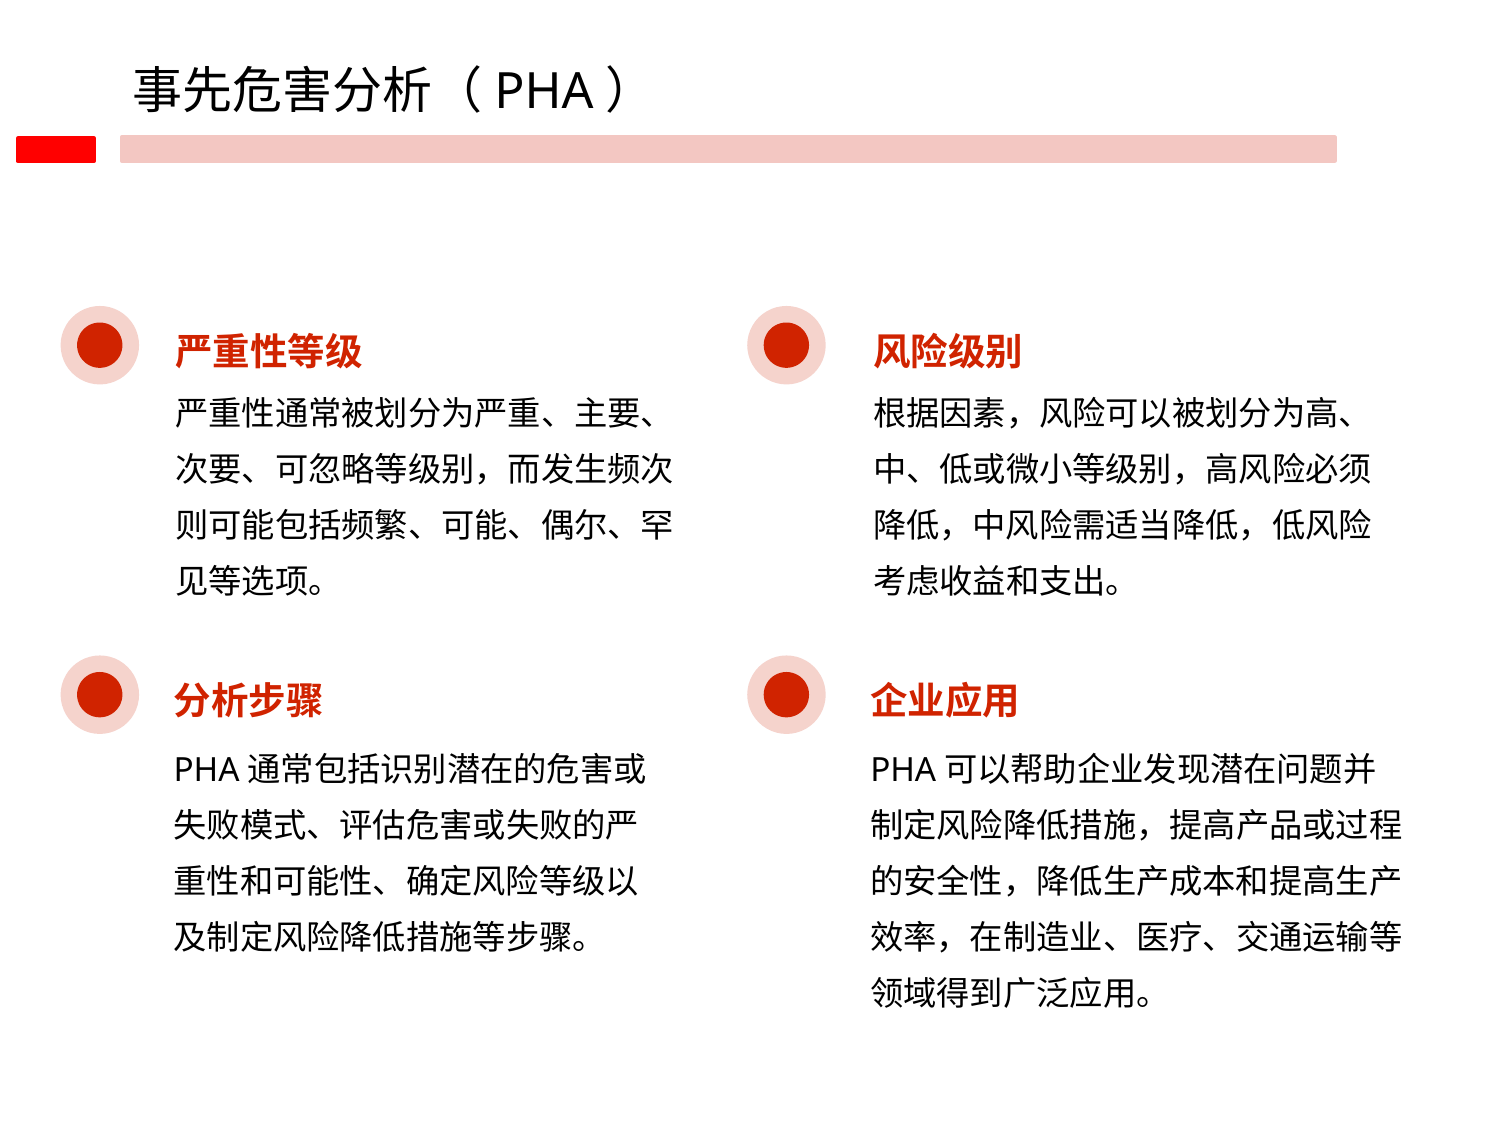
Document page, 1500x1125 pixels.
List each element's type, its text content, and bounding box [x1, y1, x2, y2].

text_box 企业应用 [855, 651, 1336, 717]
text_box 严重性通常被划分为严重、主要、次要、可忽略等级别，而发生频次则可能包括频繁、可能、偶尔、罕见等选项。 [160, 361, 710, 550]
text_box [77, 671, 123, 718]
text_box PHA通常包括识别潜在的危害或失败模式、评估危害或失败的严重性和可能性、确定风险等级以及制定风险降低措施等步骤。 [158, 717, 677, 906]
text_box [60, 305, 140, 385]
text_box [763, 671, 810, 718]
text_box [60, 655, 140, 734]
text_box 根据因素，风险可以被划分为高、中、低或微小等级别，高风险必须降低，中风险需适当降低，低风险考虑收益和支出。 [857, 361, 1401, 550]
text_box 事先危害分析（PHA） [117, 20, 1500, 133]
text_box 分析步骤 [158, 651, 639, 717]
text_box [77, 322, 123, 368]
text_box [763, 322, 810, 368]
text_box 风险级别 [857, 302, 1339, 361]
text_box PHA可以帮助企业发现潜在问题并制定风险降低措施，提高产品或过程的安全性，降低生产成本和提高生产效率，在制造业、医疗、交通运输等领域得到广泛应用。 [855, 717, 1410, 906]
text_box [747, 655, 826, 734]
text_box [747, 305, 826, 385]
text_box 严重性等级 [160, 302, 641, 361]
